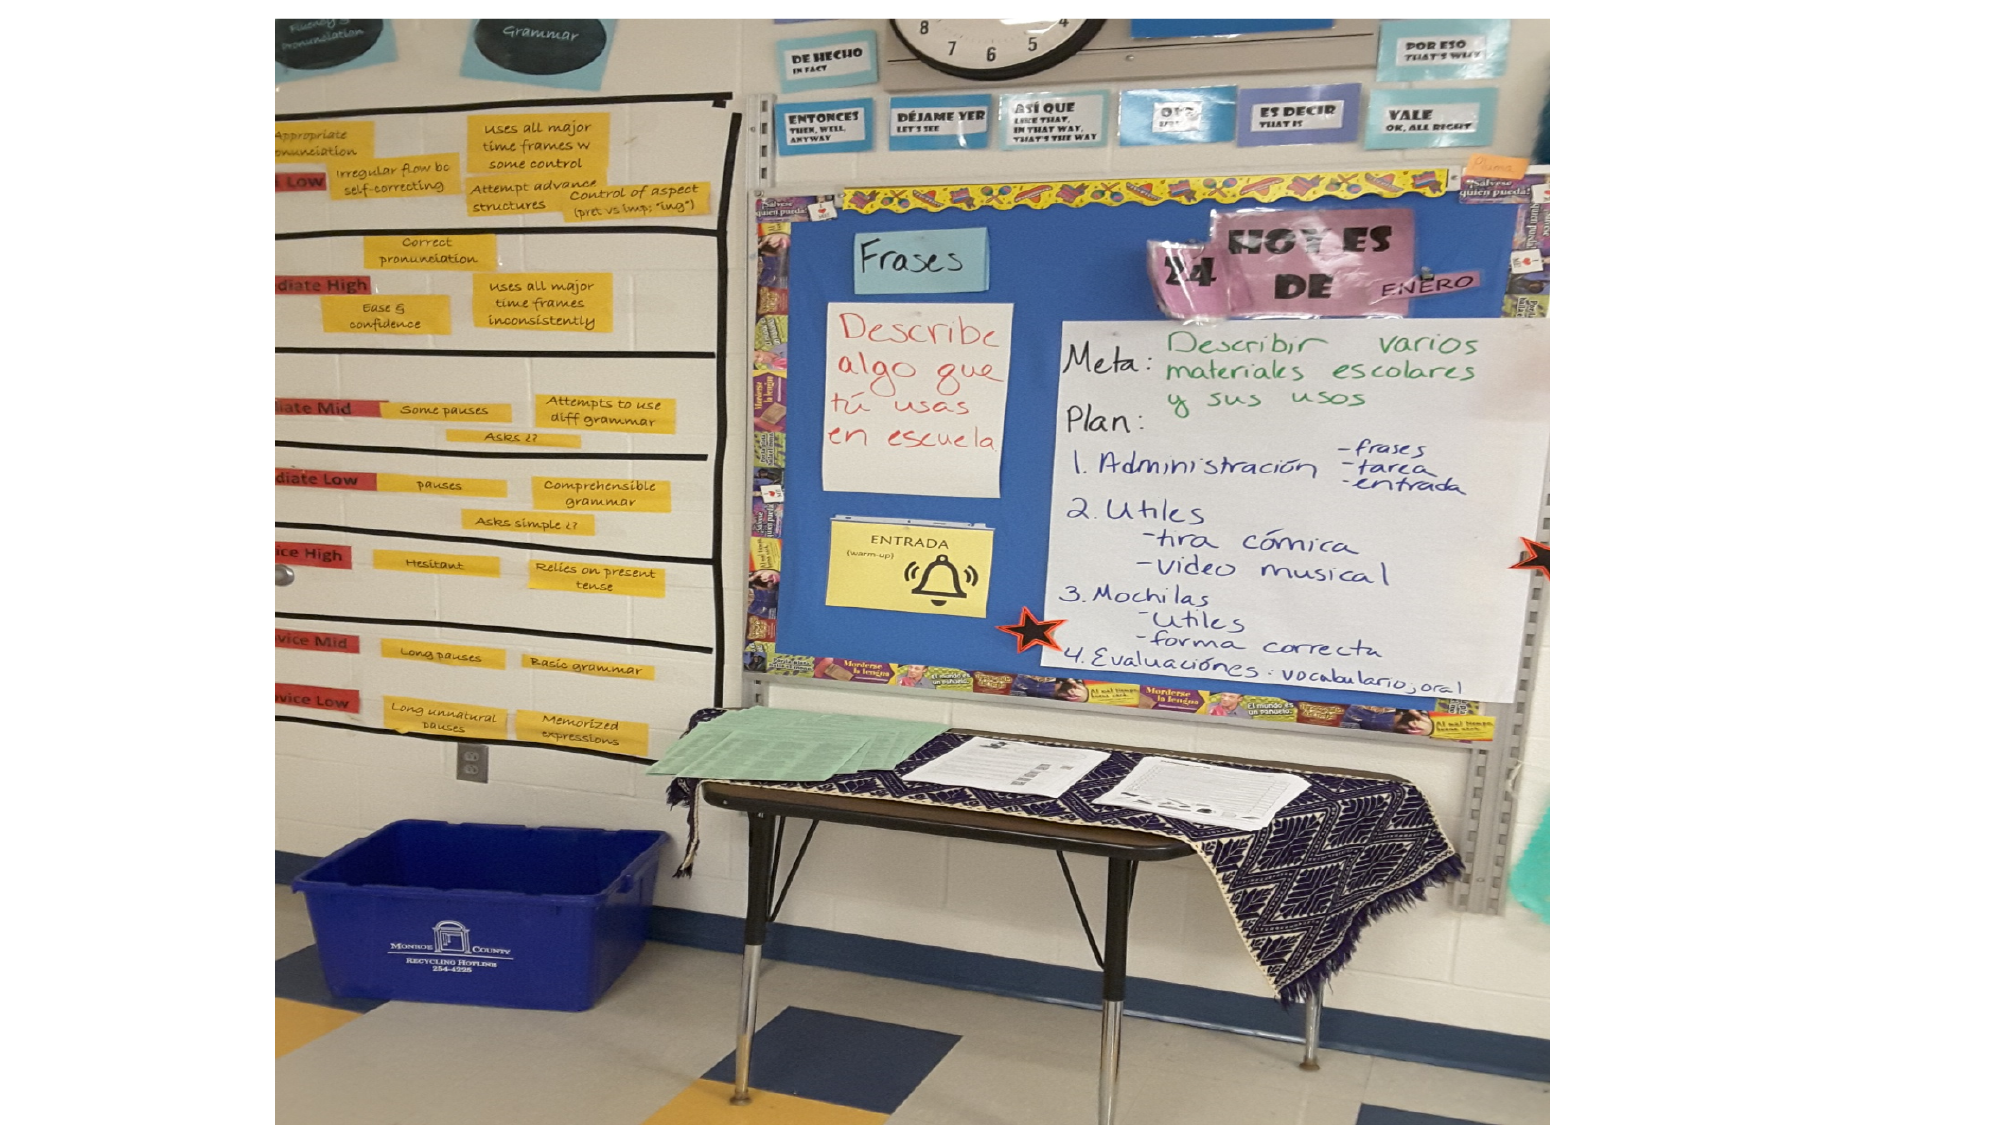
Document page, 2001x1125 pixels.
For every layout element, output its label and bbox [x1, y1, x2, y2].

picture [276, 0, 1550, 1125]
